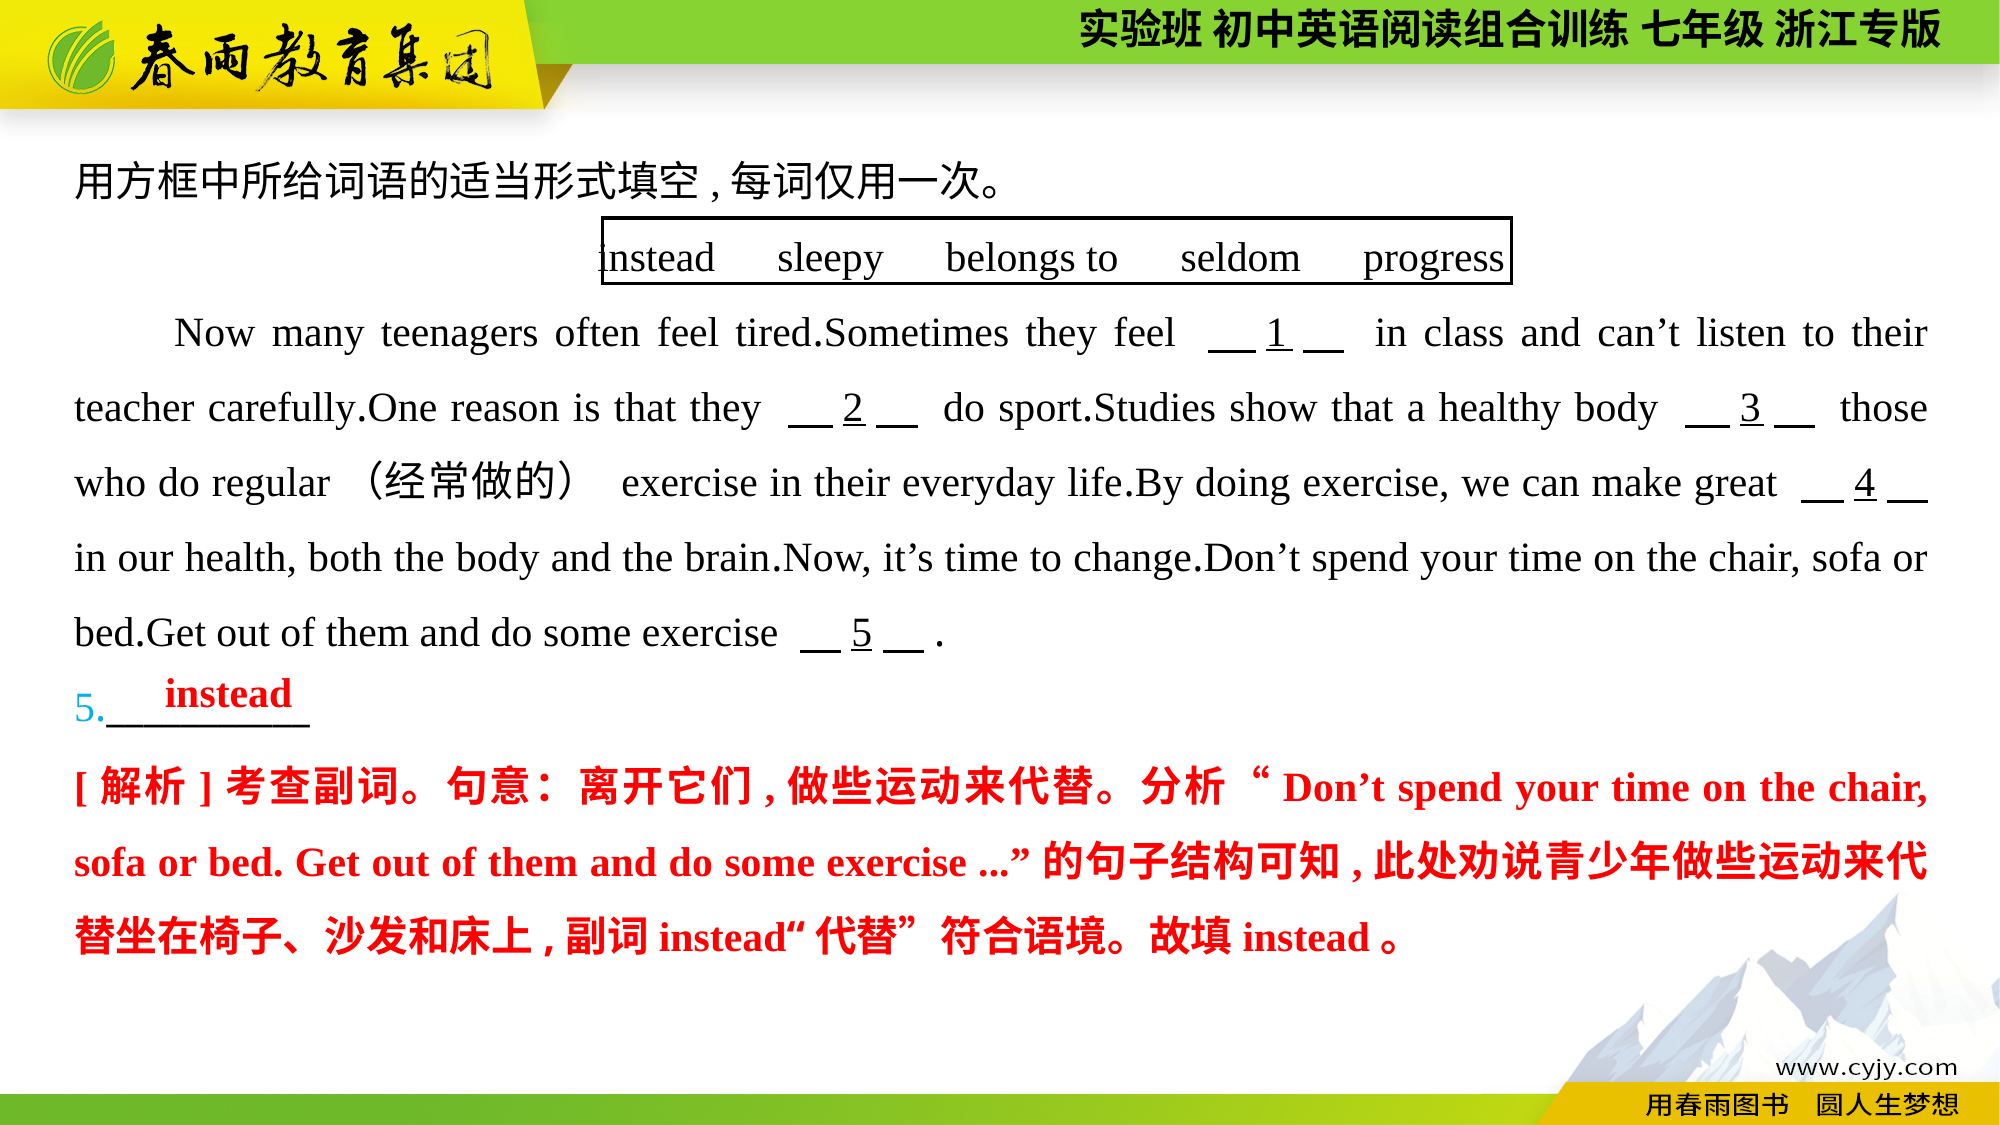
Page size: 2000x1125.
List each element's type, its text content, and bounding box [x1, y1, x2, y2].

text_box [602, 218, 1512, 284]
list 用方框中所给词语的适当形式填空,每词仅用一次。 instead sleepy belongs to seldom progress Now many teenagers often feel tired.Sometimes they feel 1 in class and can’t listen to their teacher carefully.One reason is that they 2 do sport.Studies show that a healthy body 3 those who do regular（经常做的） exercise in their everyday life.By doing exercise, we can make great 4 in our health, both the body and the brain.Now, it’s time to change.Don’t spend your time on the chair, sofa or bed.Get out of them and do some exercise 5 . 5.___________ [59, 122, 1944, 727]
text_box [解析]考查副词。句意：离开它们,做些运动来代替。分析“Don’t spend your time on the chair, sofa or bed. Get out of them and do some exercise ...”的句子结构可知,此处劝说青少年做些运动来代替坐在椅子、沙发和床上,副词instead“代替”符合语境。故填instead。 [59, 727, 1944, 968]
text_box instead [149, 658, 308, 724]
picture [0, 0, 2000, 1125]
